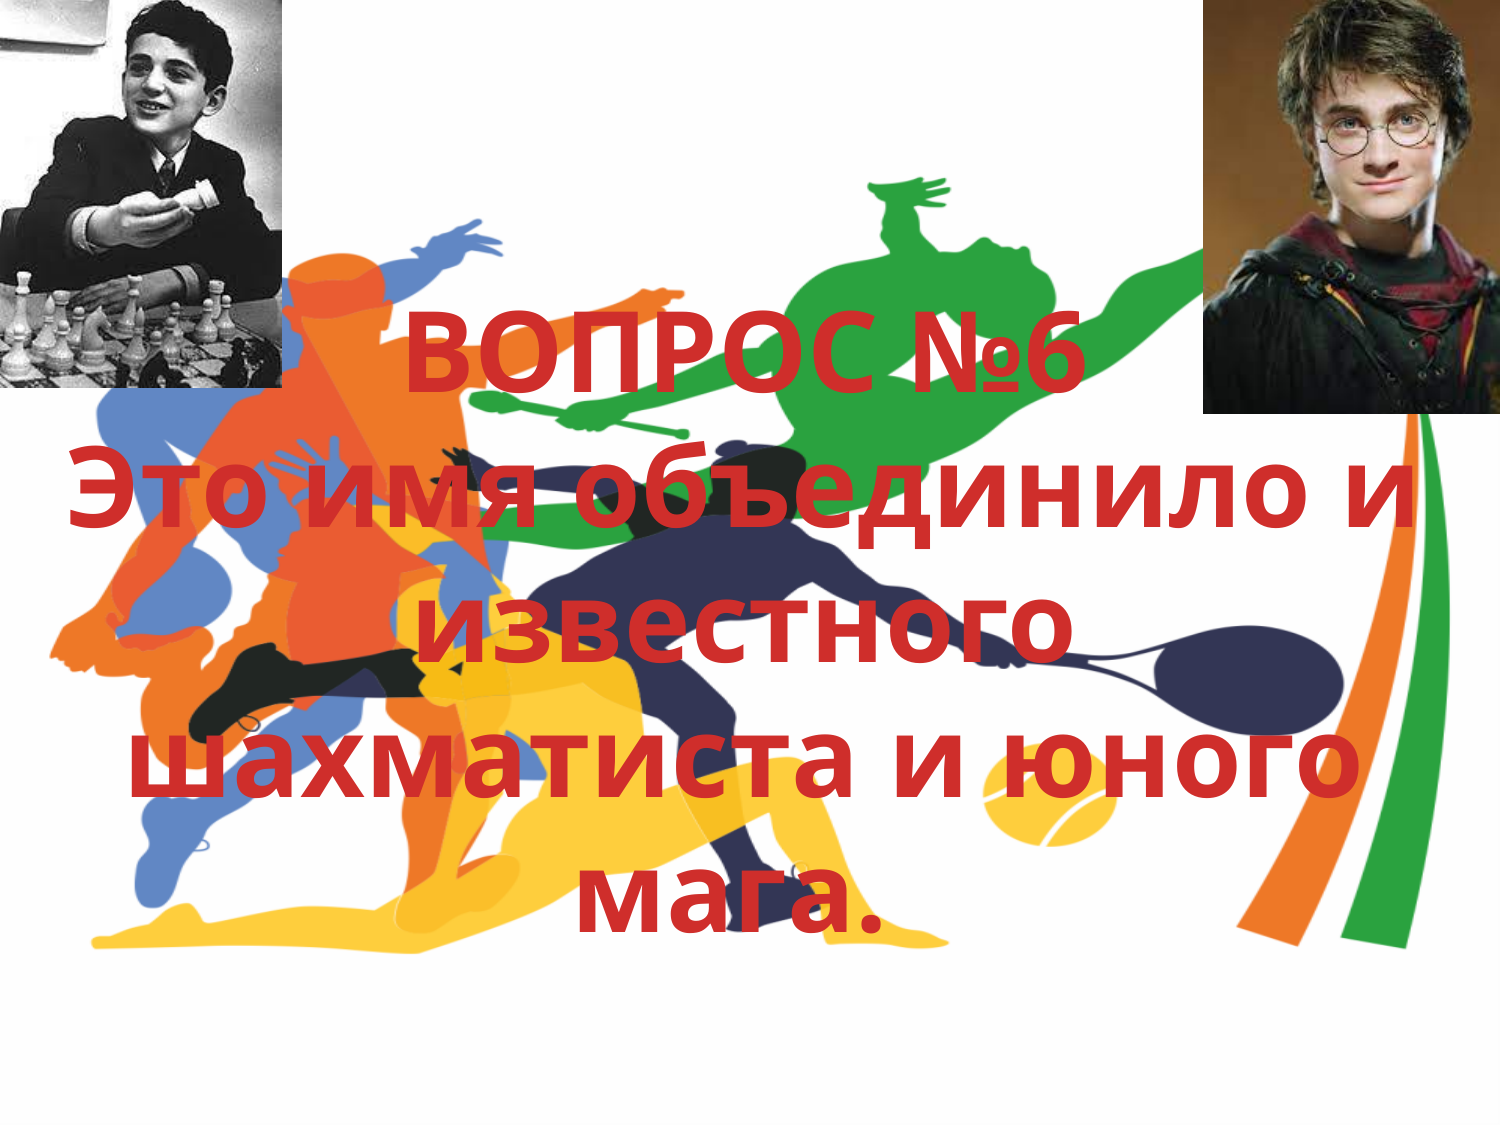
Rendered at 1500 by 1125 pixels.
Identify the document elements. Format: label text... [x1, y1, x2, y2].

picture [0, 0, 1500, 1125]
text_box ВОПРОС №6 Это имя объединило и известного шахматиста и юного мага. [41, 137, 1447, 963]
